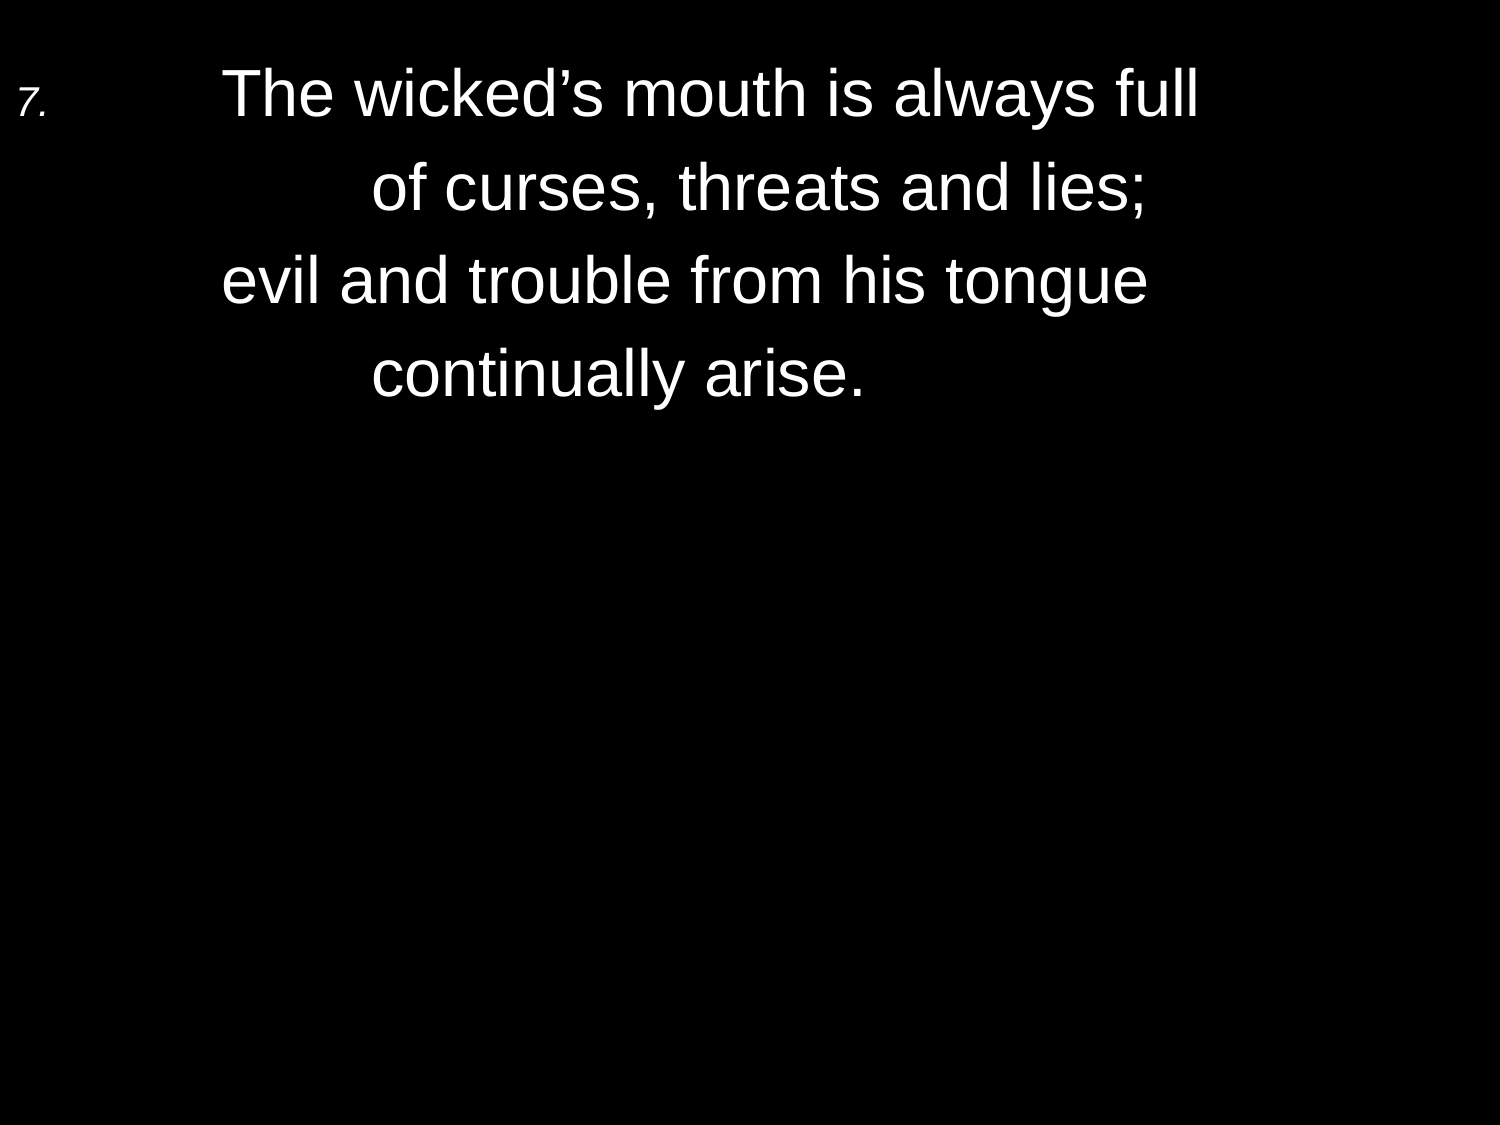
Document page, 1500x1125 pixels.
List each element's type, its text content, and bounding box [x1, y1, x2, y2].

list 7. The wicked’s mouth is always full of curses, threats and lies; evil and trouble from his tongue continually arise. [0, 42, 1500, 1047]
